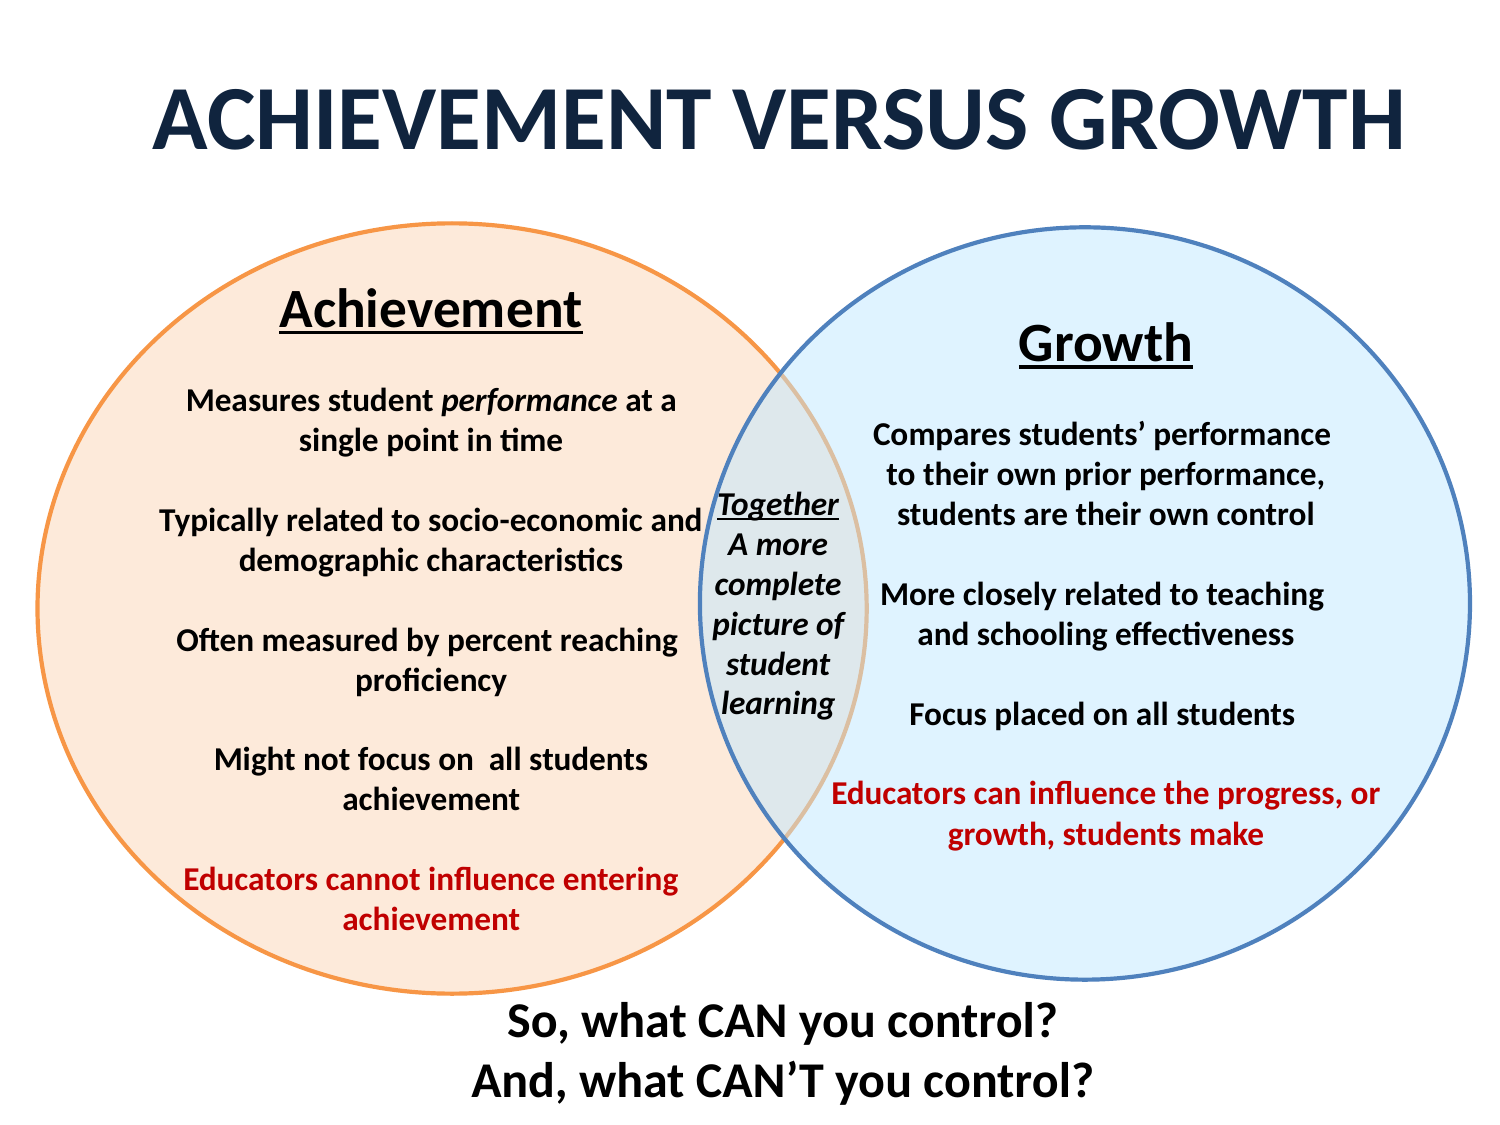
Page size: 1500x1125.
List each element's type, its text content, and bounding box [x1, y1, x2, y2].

text_box [726, 338, 809, 474]
text_box Growth Compares students’ performance to their own prior performance, students are their own control More closely related to teaching and schooling effectiveness Focus placed on all students Educators can influence the progress, or growth, students make [809, 298, 1404, 939]
text_box [726, 729, 809, 869]
text_box Achievement Measures student performance at a single point in time Typically related to socio-economic and demographic characteristics Often measured by percent reaching proficiency Might not focus on all students achievement Educators cannot influence entering achievement [137, 264, 726, 945]
text_box [261, 221, 643, 264]
text_box [245, 945, 659, 996]
text_box [1404, 389, 1473, 818]
text_box So, what CAN you control? And, what CAN’T you control? [431, 979, 1135, 1115]
text_box [856, 225, 1314, 298]
text_box [35, 355, 137, 862]
text_box Together A more complete picture of student learning [689, 474, 867, 729]
text_box [906, 939, 1264, 979]
text_box [726, 748, 784, 901]
text_box [726, 316, 780, 459]
list Achievement versus growth [137, 50, 1443, 177]
